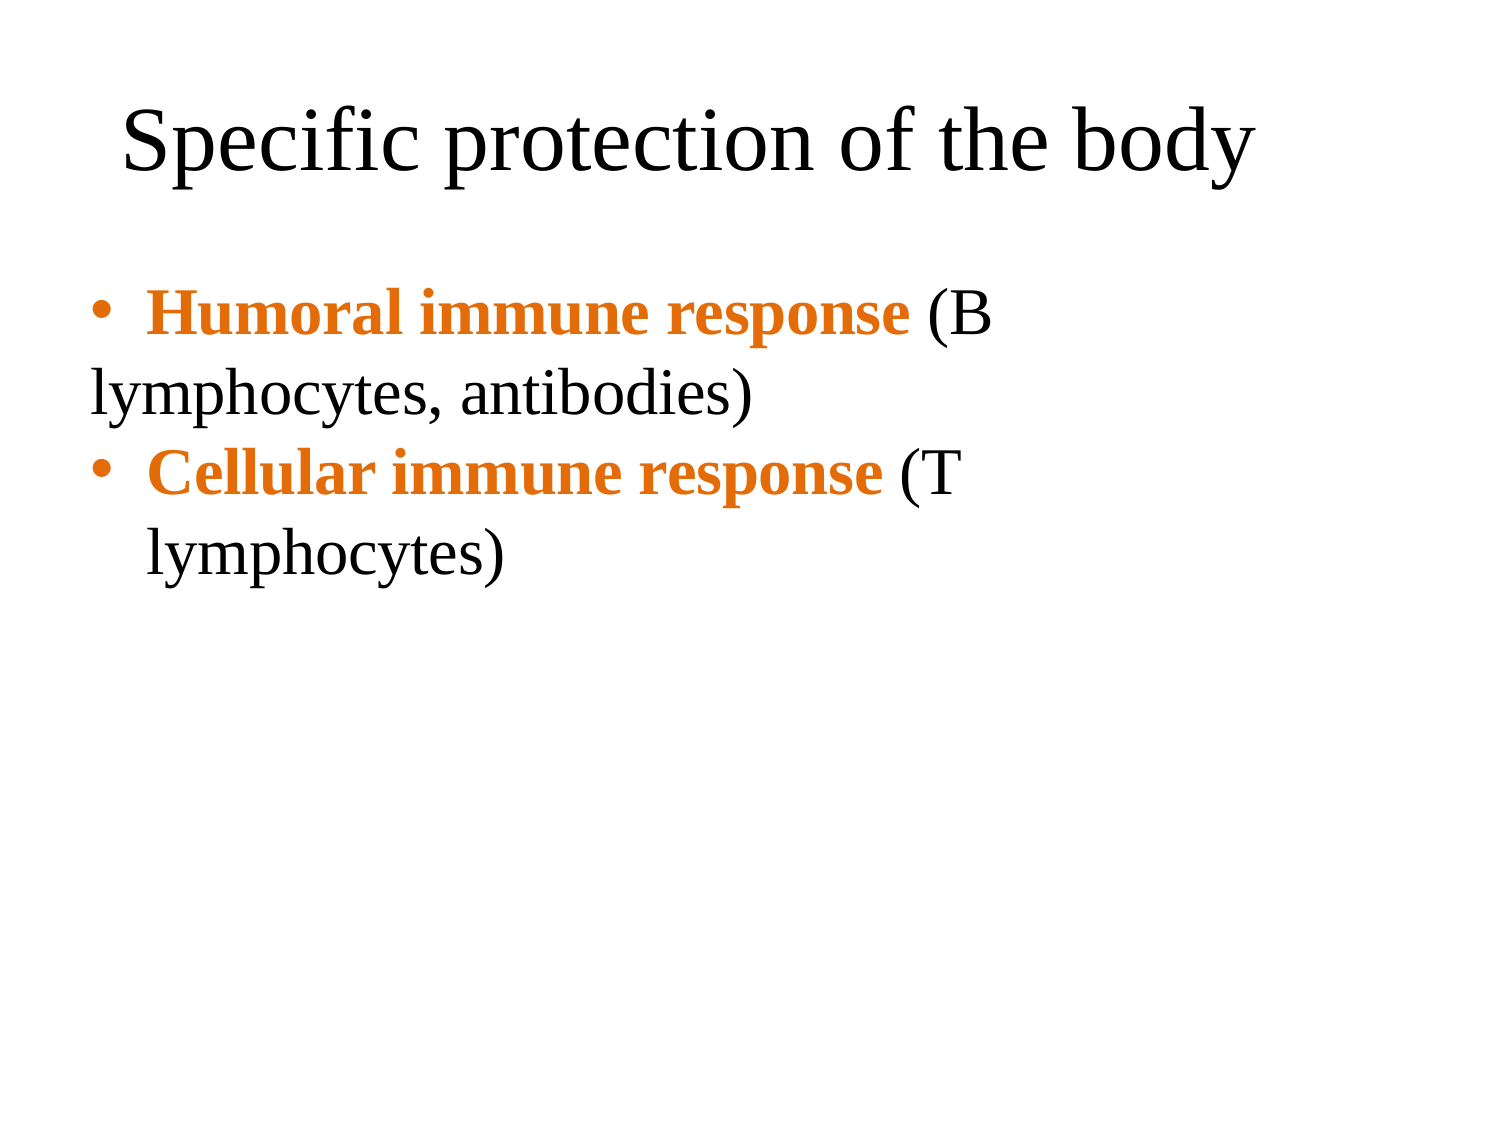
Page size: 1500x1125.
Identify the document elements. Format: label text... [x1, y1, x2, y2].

text_box Humoral immune response (B lymphocytes, antibodies) Cellular immune response (T lymphocytes) [87, 267, 1073, 588]
title Specific protection of the body [102, 36, 1398, 267]
